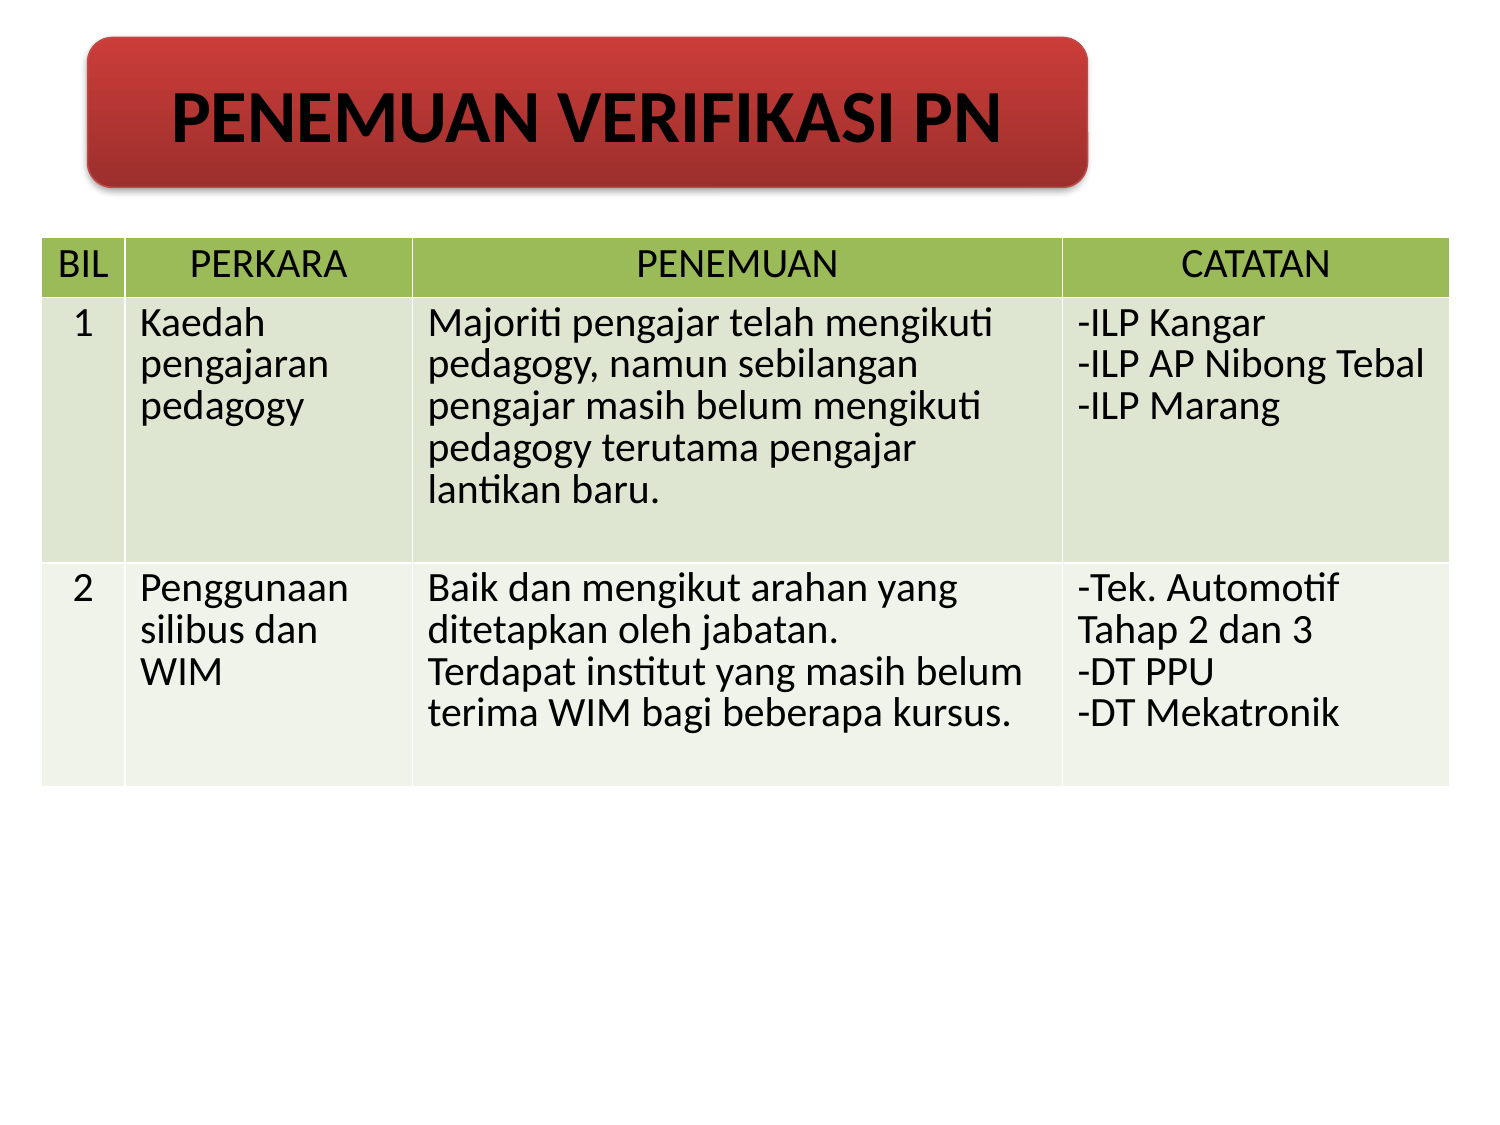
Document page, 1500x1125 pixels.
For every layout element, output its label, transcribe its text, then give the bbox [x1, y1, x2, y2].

table_cell -Tek. Automotif Tahap 2 dan 3 -DT PPU -DT Mekatronik [1063, 564, 1449, 786]
table_cell 1 [42, 298, 124, 562]
table_header BIL [42, 238, 124, 297]
table_header PENEMUAN [413, 238, 1062, 297]
table_cell Kaedah pengajaran pedagogy [126, 298, 412, 562]
text_box PENEMUAN VERIFIKASI PN [86, 36, 1089, 189]
table_header CATATAN [1063, 238, 1449, 297]
table_cell -ILP Kangar -ILP AP Nibong Tebal -ILP Marang [1063, 298, 1449, 562]
table_cell Penggunaan silibus dan WIM [126, 564, 412, 786]
table_cell Majoriti pengajar telah mengikuti pedagogy, namun sebilangan pengajar masih belum mengikuti pedagogy terutama pengajar lantikan baru. [413, 298, 1062, 562]
table_header PERKARA [126, 238, 412, 297]
table_cell Baik dan mengikut arahan yang ditetapkan oleh jabatan. Terdapat institut yang masih belum terima WIM bagi beberapa kursus. [413, 564, 1062, 786]
table_cell 2 [42, 564, 124, 786]
